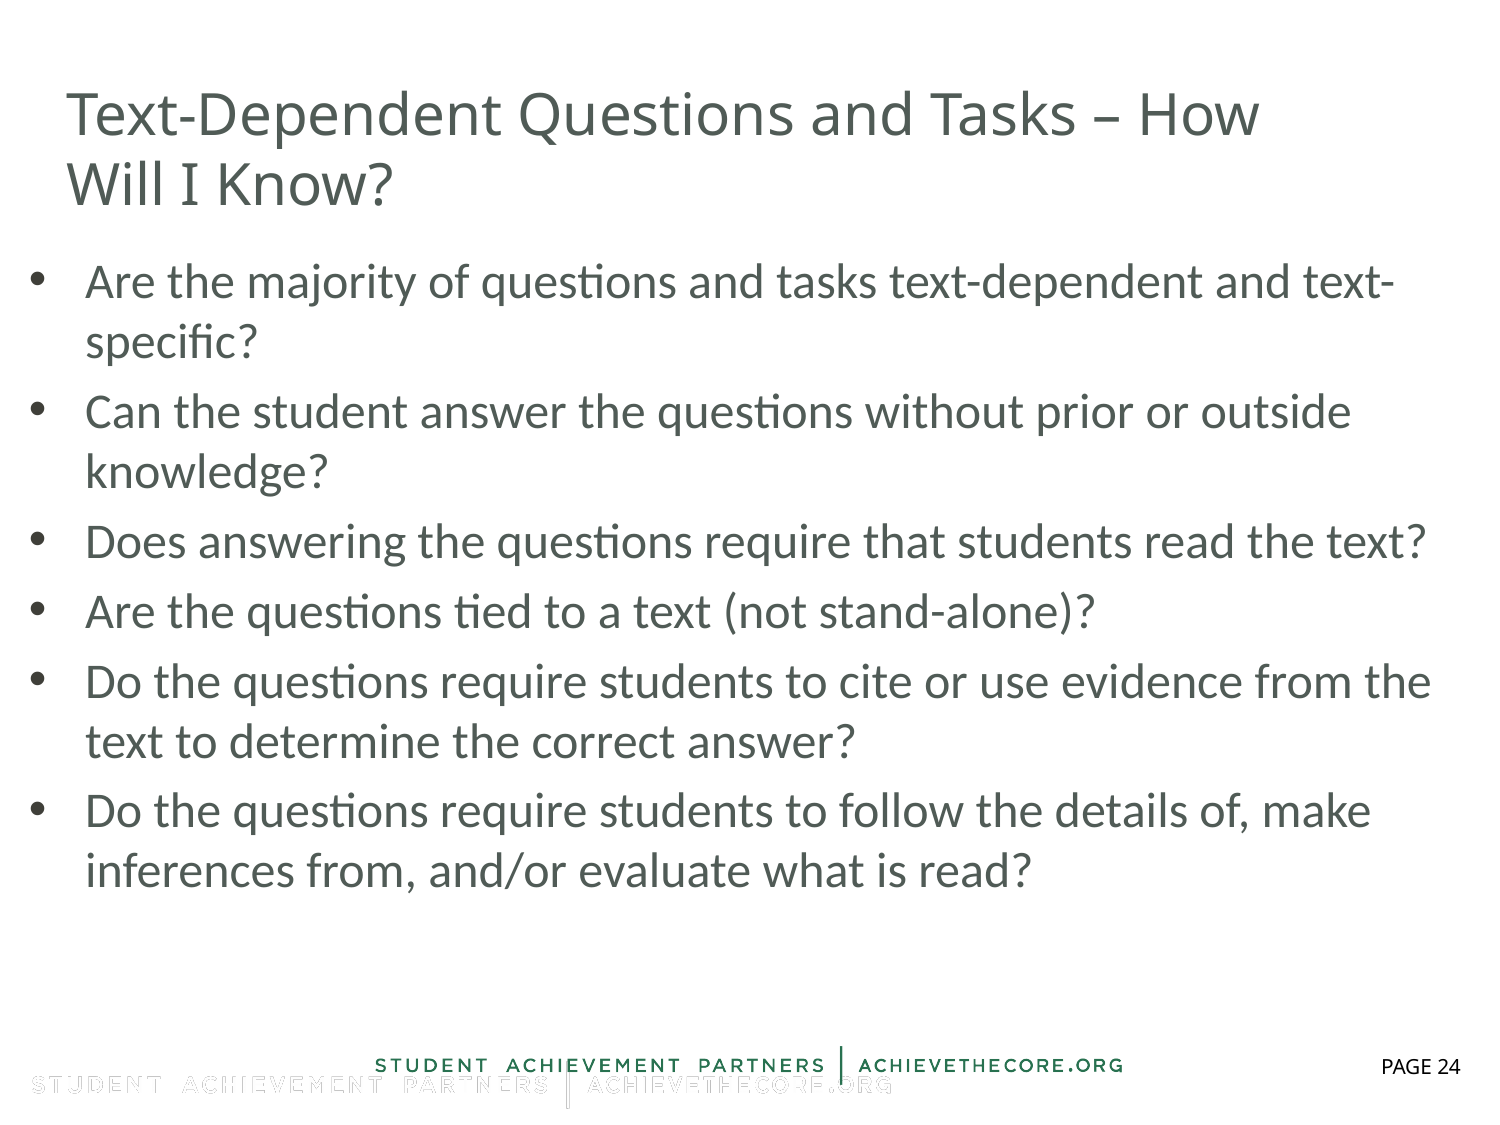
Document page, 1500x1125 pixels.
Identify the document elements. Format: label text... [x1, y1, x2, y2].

text_box Are the majority of questions and tasks text-dependent and text-specific? Can the student answer the questions without prior or outside knowledge? Does answering the questions require that students read the text? Are the questions tied to a text (not stand-alone)? Do the questions require students to cite or use evidence from the text to determine the correct answer? Do the questions require students to follow the details of, make inferences from, and/or evaluate what is read? [13, 240, 1500, 1019]
picture [12, 1046, 1122, 1112]
title Text-Dependent Questions and Tasks – How Will I Know? [51, 53, 1402, 240]
